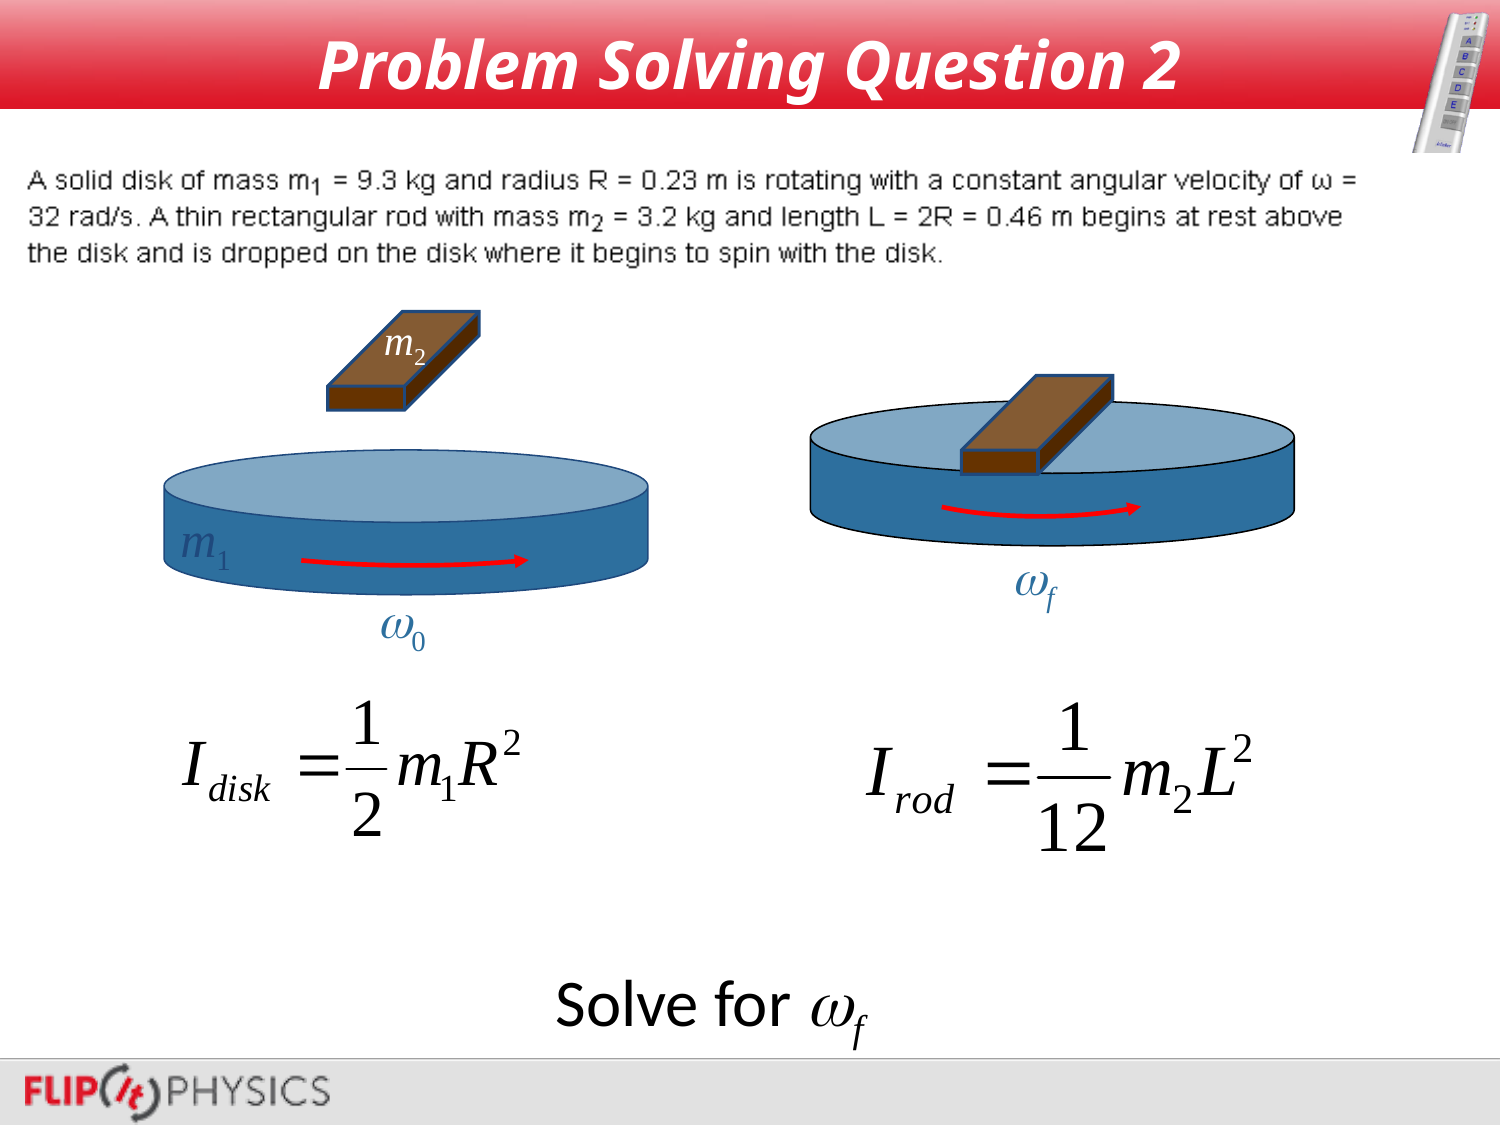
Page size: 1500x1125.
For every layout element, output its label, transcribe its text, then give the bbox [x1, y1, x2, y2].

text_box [169, 680, 533, 852]
picture [0, 0, 1500, 307]
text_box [810, 375, 1295, 615]
title Problem Solving Question 2 [75, 15, 1425, 91]
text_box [163, 305, 649, 657]
picture [0, 1058, 1500, 1125]
text_box Solve for wf [540, 952, 879, 1058]
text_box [852, 680, 1268, 868]
